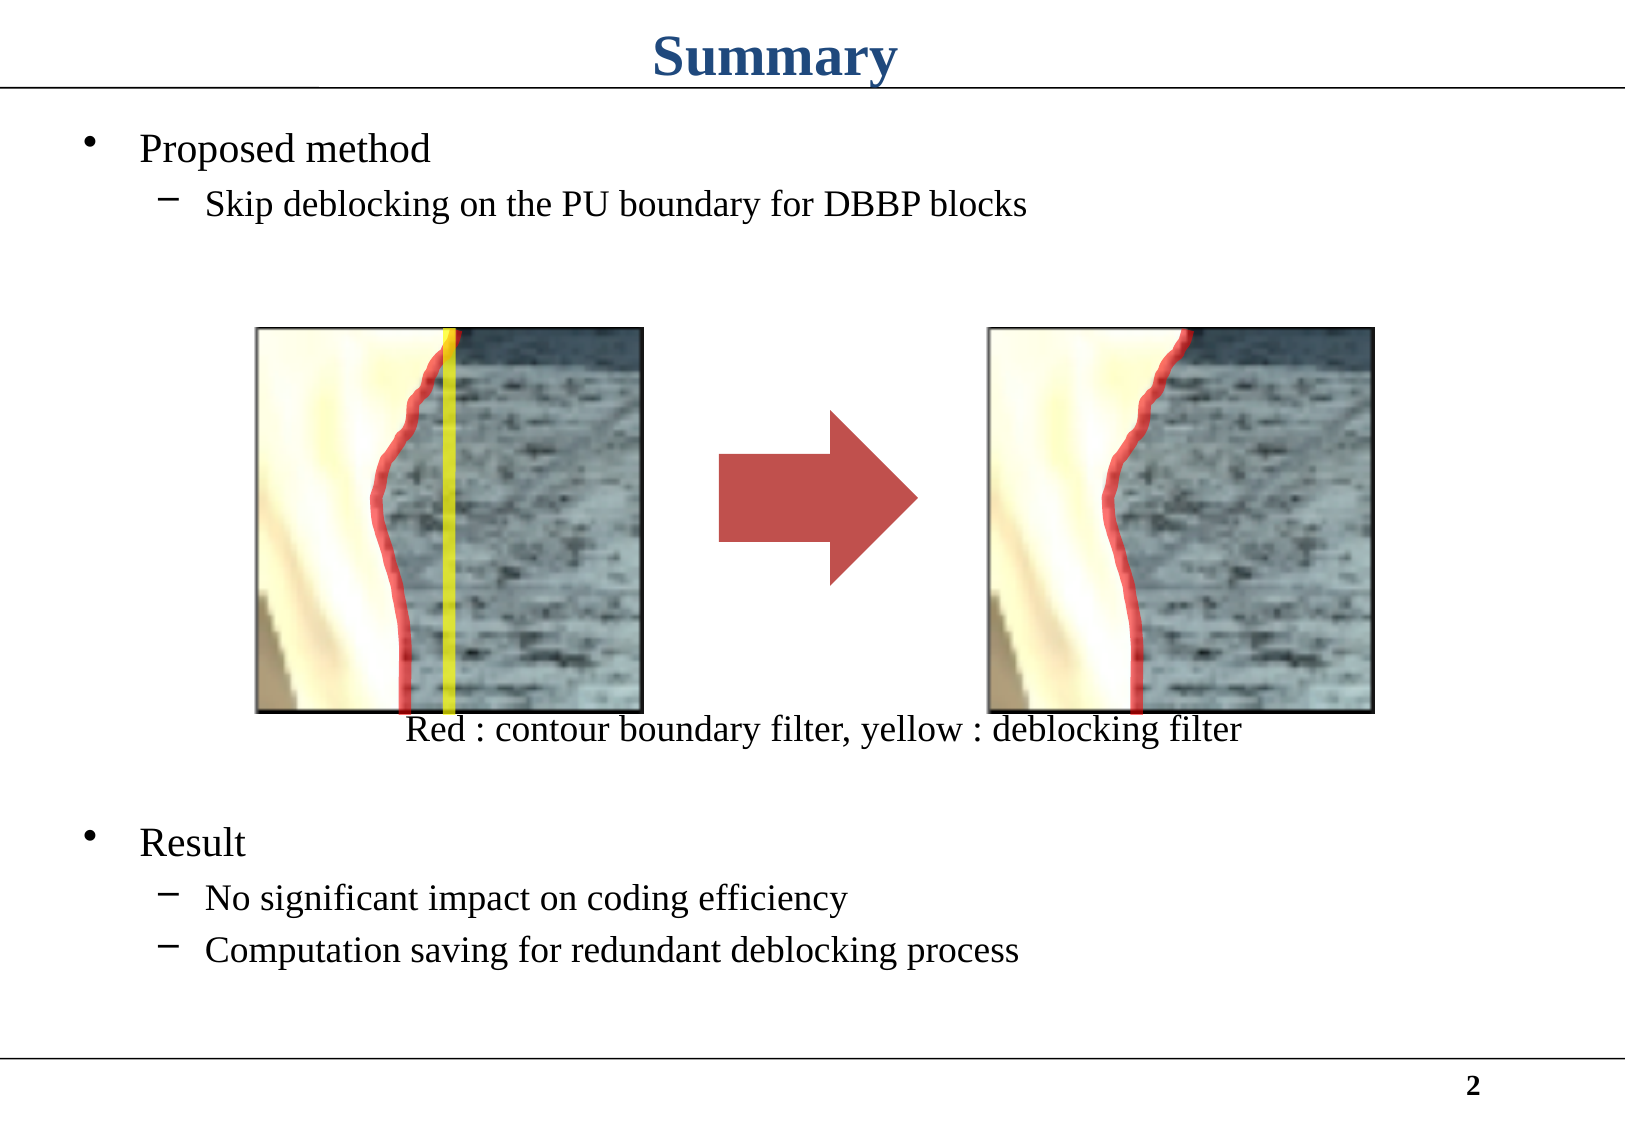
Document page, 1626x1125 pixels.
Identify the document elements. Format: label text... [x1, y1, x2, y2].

list Proposed method Skip deblocking on the PU boundary for DBBP blocks Red : contour boundary filter, yellow : deblocking filter Result No significant impact on coding efficiency Computation saving for redundant deblocking process [68, 113, 1544, 1005]
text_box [984, 327, 1376, 716]
text_box [716, 408, 921, 588]
title Summary [68, 9, 1484, 94]
slide_number 2 [1403, 1058, 1544, 1106]
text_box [253, 327, 644, 716]
